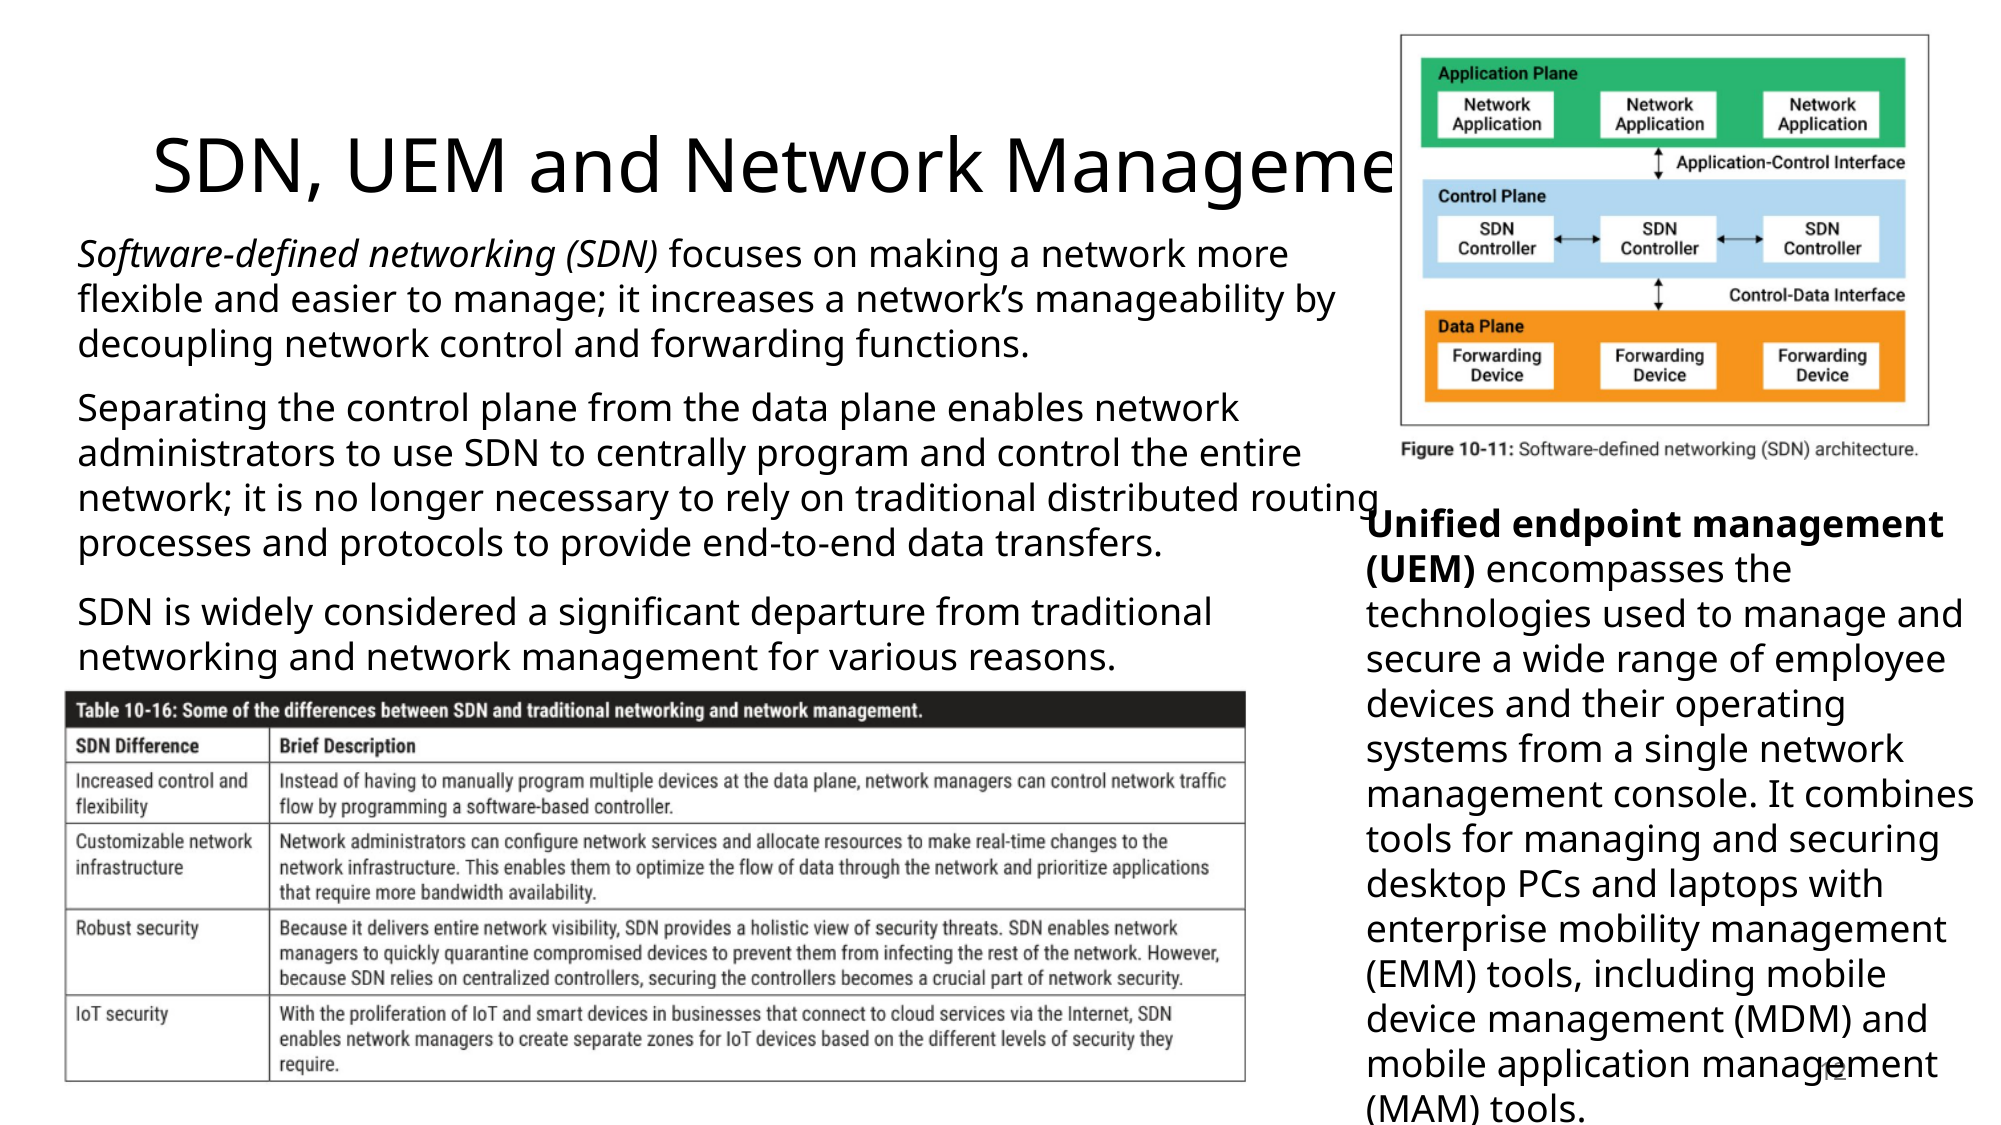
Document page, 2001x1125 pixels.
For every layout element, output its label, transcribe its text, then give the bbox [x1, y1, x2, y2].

text_box Unified endpoint management (UEM) encompasses the technologies used to manage and secure a wide range of employee devices and their operating systems from a single network management console. It combines tools for managing and securing desktop PCs and laptops with enterprise mobility management (EMM) tools, including mobile device management (MDM) and mobile application management (MAM) tools. [1351, 492, 1999, 1125]
text_box SDN is widely considered a significant departure from traditional networking and network management for various reasons. [62, 580, 1320, 686]
text_box Separating the control plane from the data plane enables network administrators to use SDN to centrally program and control the entire network; it is no longer necessary to rely on traditional distributed routing processes and protocols to provide end-to-end data transfers. [62, 376, 1413, 572]
text_box Software-defined networking (SDN) focuses on making a network more flexible and easier to manage; it increases a network’s manageability by decoupling network control and forwarding functions. [62, 222, 1364, 373]
picture [1391, 25, 1938, 461]
title SDN, UEM and Network Management [137, 59, 1391, 278]
picture [62, 686, 1250, 1087]
